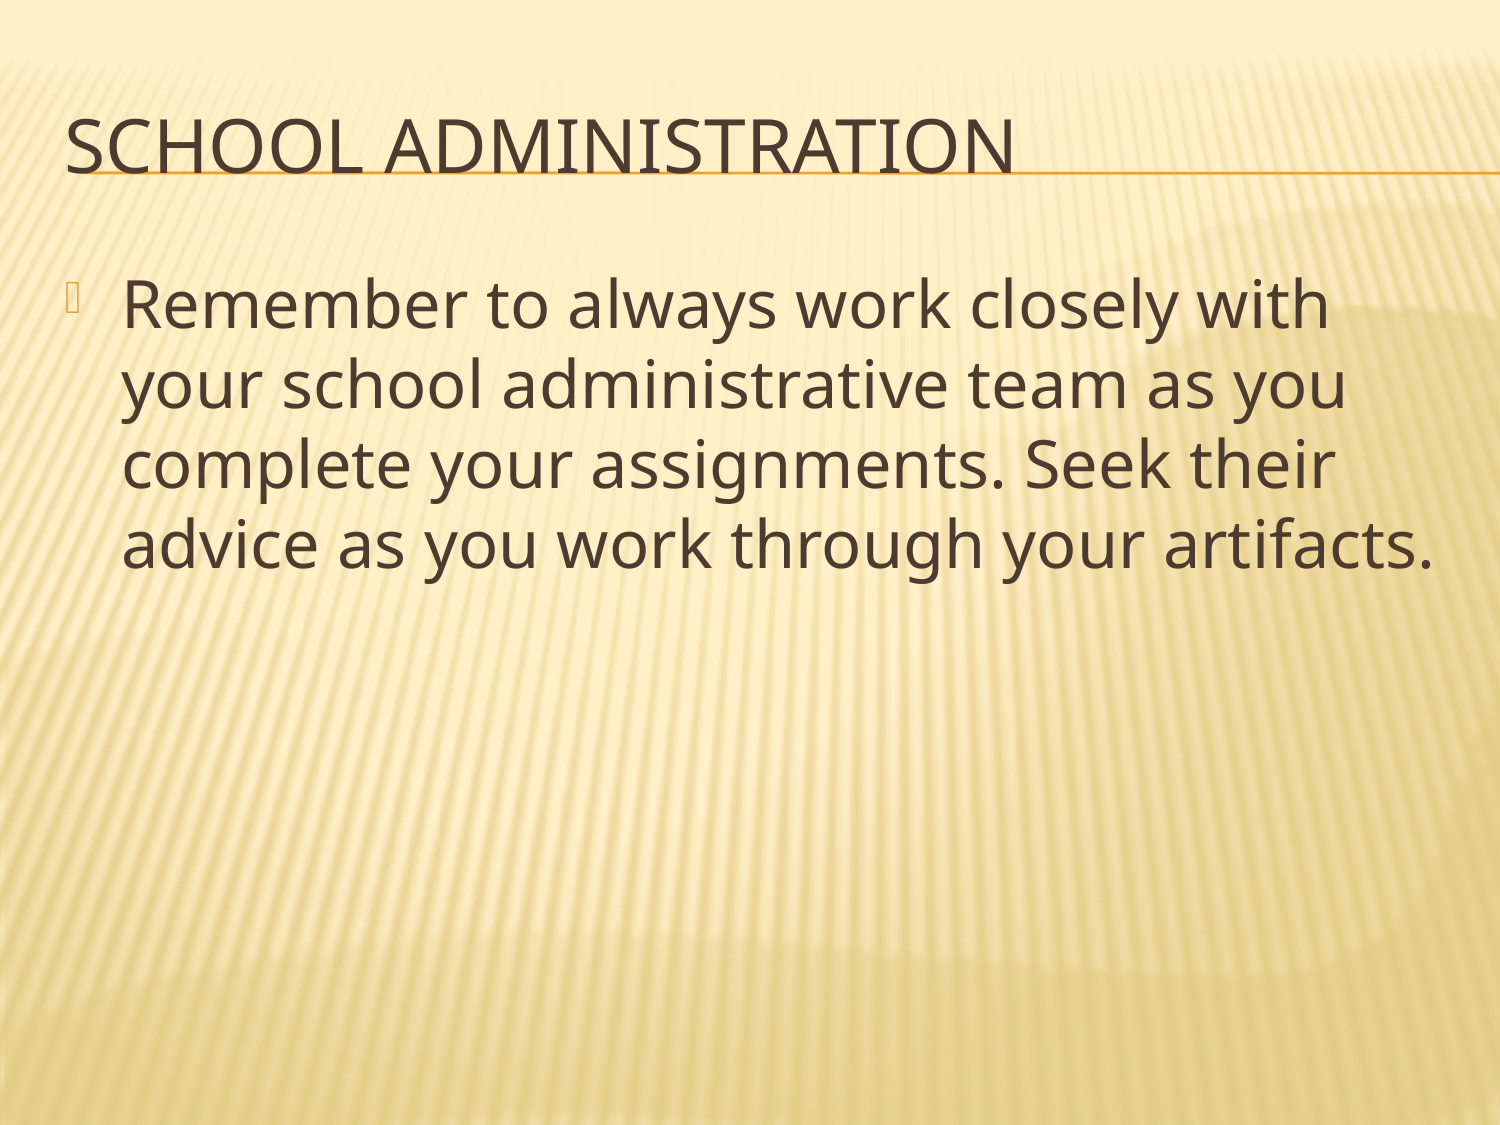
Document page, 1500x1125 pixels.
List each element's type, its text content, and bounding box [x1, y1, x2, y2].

list Remember to always work closely with your school administrative team as you complete your assignments. Seek their advice as you work through your artifacts. [50, 254, 1475, 998]
title School Administration [50, 75, 1475, 213]
